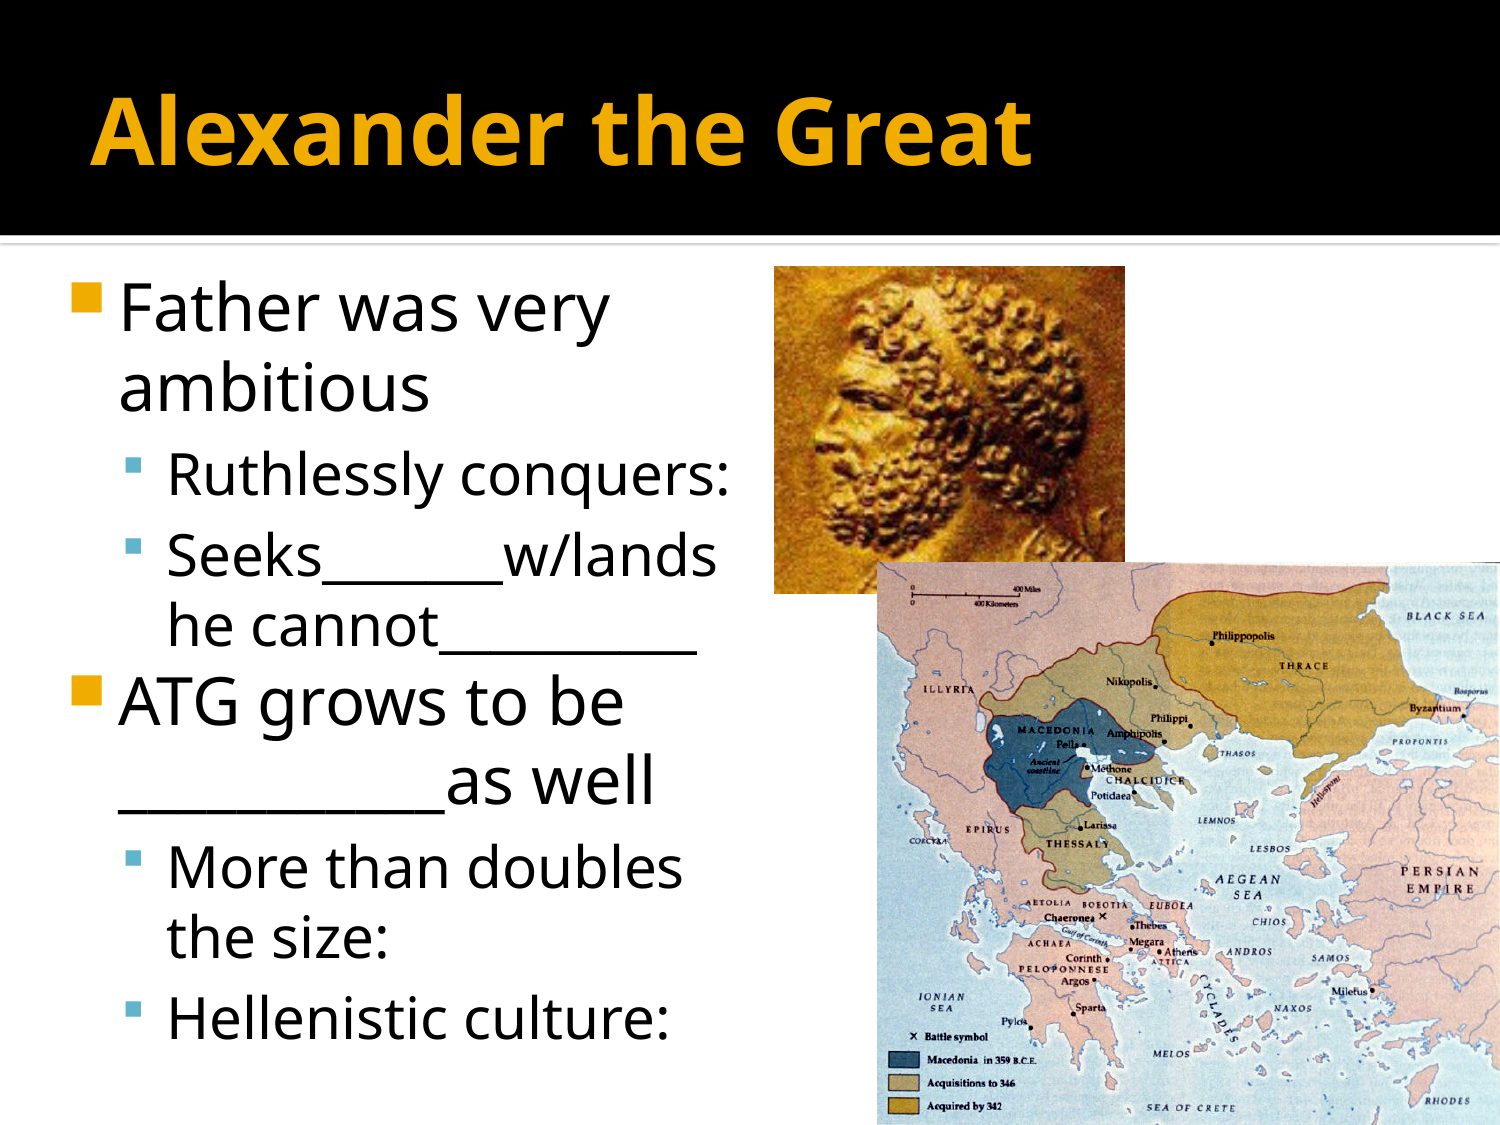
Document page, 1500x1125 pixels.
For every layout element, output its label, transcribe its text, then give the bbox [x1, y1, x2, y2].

title Alexander the Great [75, 25, 1425, 231]
picture [774, 266, 1500, 1125]
list Father was very ambitious Ruthlessly conquers: Seeks_______w/lands he cannot__________ ATG grows to be ___________as well More than doubles the size: Hellenistic culture: [37, 249, 775, 1100]
